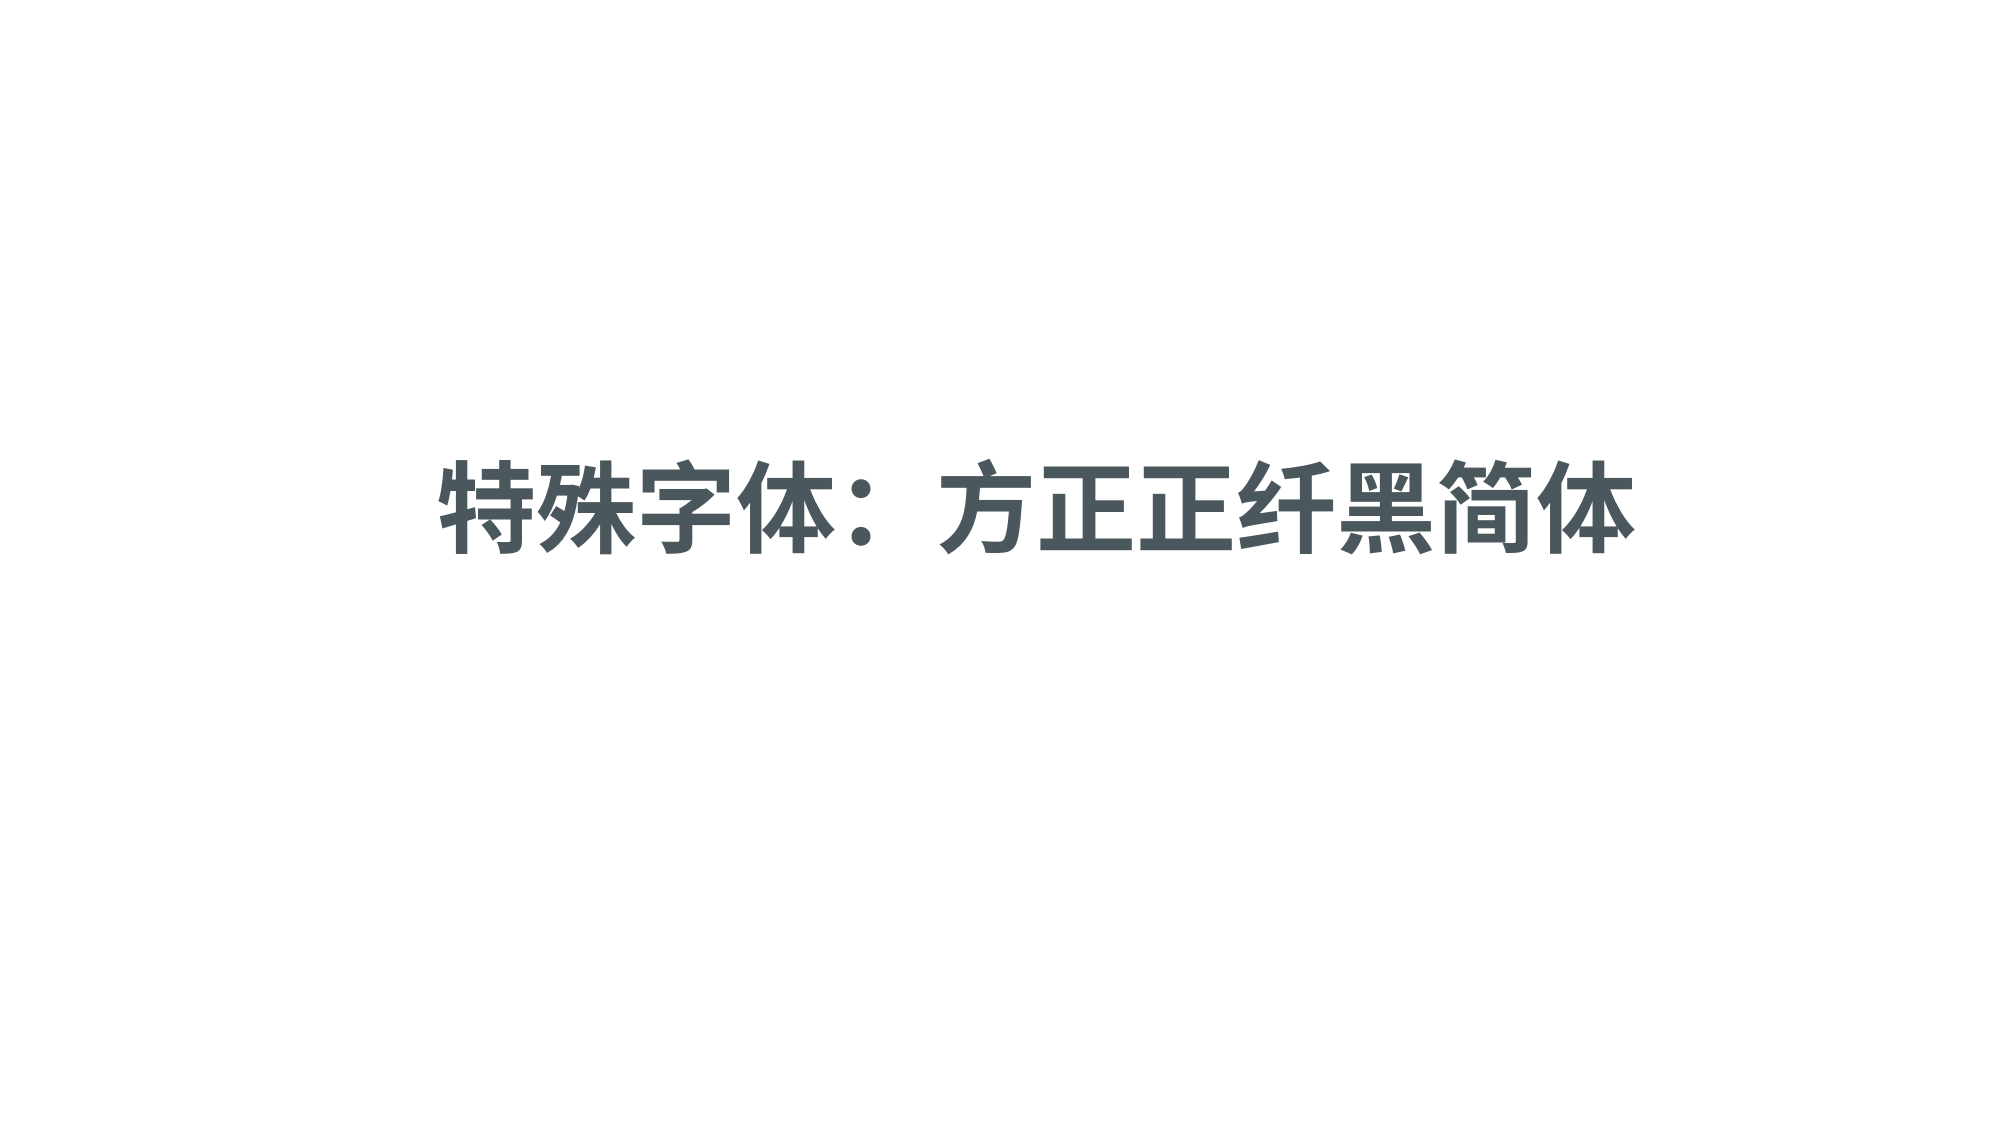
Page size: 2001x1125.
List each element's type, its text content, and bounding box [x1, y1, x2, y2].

text_box 特殊字体：方正正纤黑简体 [168, 438, 1866, 573]
